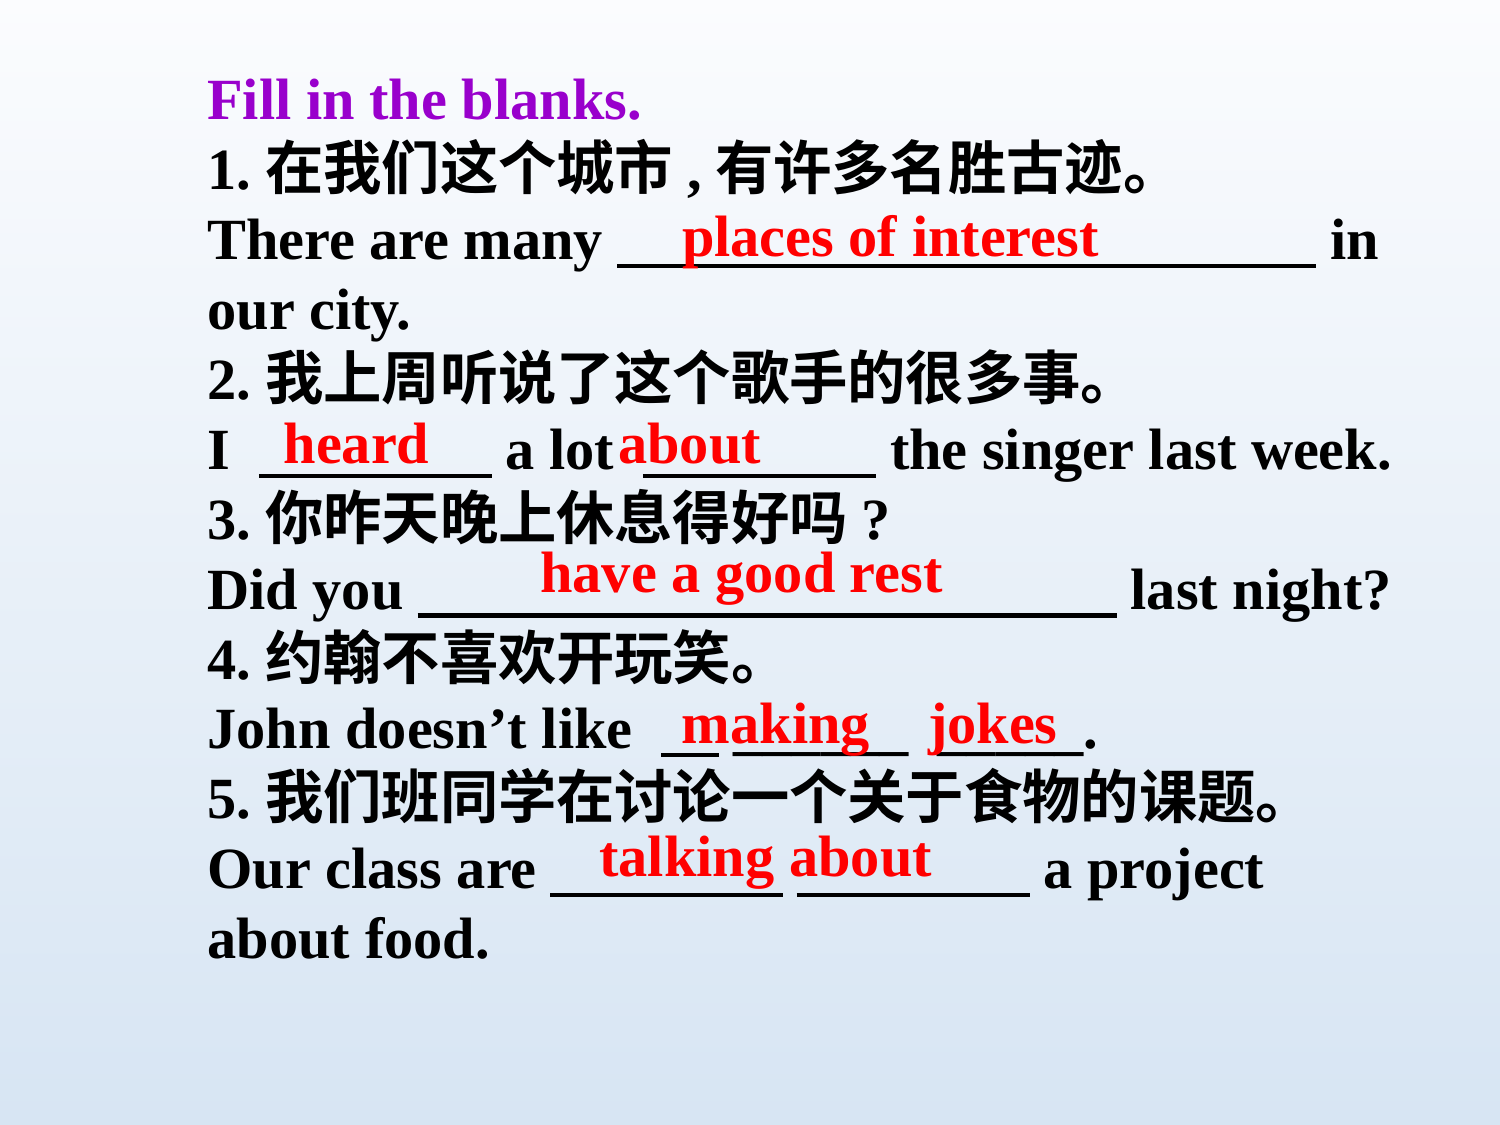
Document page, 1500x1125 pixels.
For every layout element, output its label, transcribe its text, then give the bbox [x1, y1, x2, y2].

text_box places of interest [667, 191, 1114, 276]
text_box have a good rest [525, 527, 958, 612]
text_box Fill in the blanks. 1.在我们这个城市,有许多名胜古迹。 There are many in our city. 2.我上周听说了这个歌手的很多事。 I a lot the singer last week. 3.你昨天晚上休息得好吗? Did you last night? 4.约翰不喜欢开玩笑。 John doesn’t like ______ _____. 5.我们班同学在讨论一个关于食物的课题。 Our class are a project about food. [192, 53, 1420, 1048]
text_box heard about [269, 397, 898, 528]
text_box talking about [584, 810, 947, 896]
text_box making jokes [667, 677, 1079, 763]
